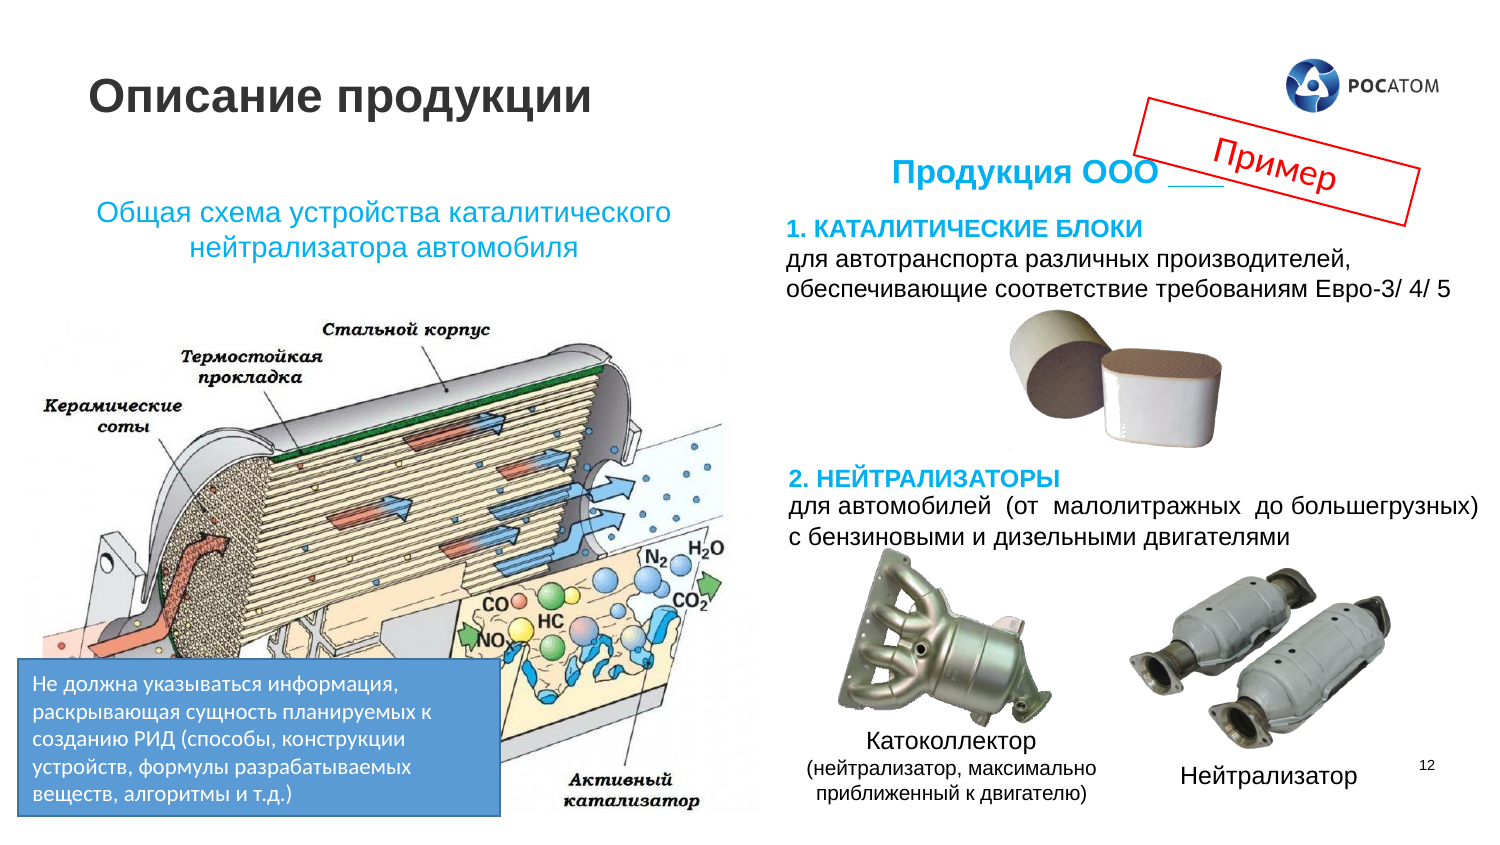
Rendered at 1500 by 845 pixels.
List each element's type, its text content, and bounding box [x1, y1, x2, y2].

text_box Общая схема устройства каталитического нейтрализатора автомобиля [61, 185, 707, 271]
title Описание продукции [88, 70, 1165, 125]
text_box Нейтрализатор [1165, 752, 1374, 797]
text_box Продукция ООО ___ [877, 142, 1240, 198]
picture [0, 0, 1499, 845]
text_box Пример [1132, 96, 1421, 228]
text_box Не должна указываться информация, раскрывающая сущность планируемых к созданию РИД (способы, конструкции устройств, формулы разрабатываемых веществ, алгоритмы и т.д.) [17, 658, 501, 817]
text_box 1. КАТАЛИТИЧЕСКИЕ БЛОКИ для автотранспорта различных производителей, обеспечивающие соответствие требованиям Евро-3/ 4/ 5 [771, 204, 1480, 310]
text_box Катоколлектор (нейтрализатор, максимально приближенный к двигателю) [780, 717, 1123, 813]
text_box 2. НЕЙТРАЛИЗАТОРЫ для автомобилей (от малолитражных до большегрузных) с бензиновыми и дизельными двигателями [773, 463, 1495, 555]
